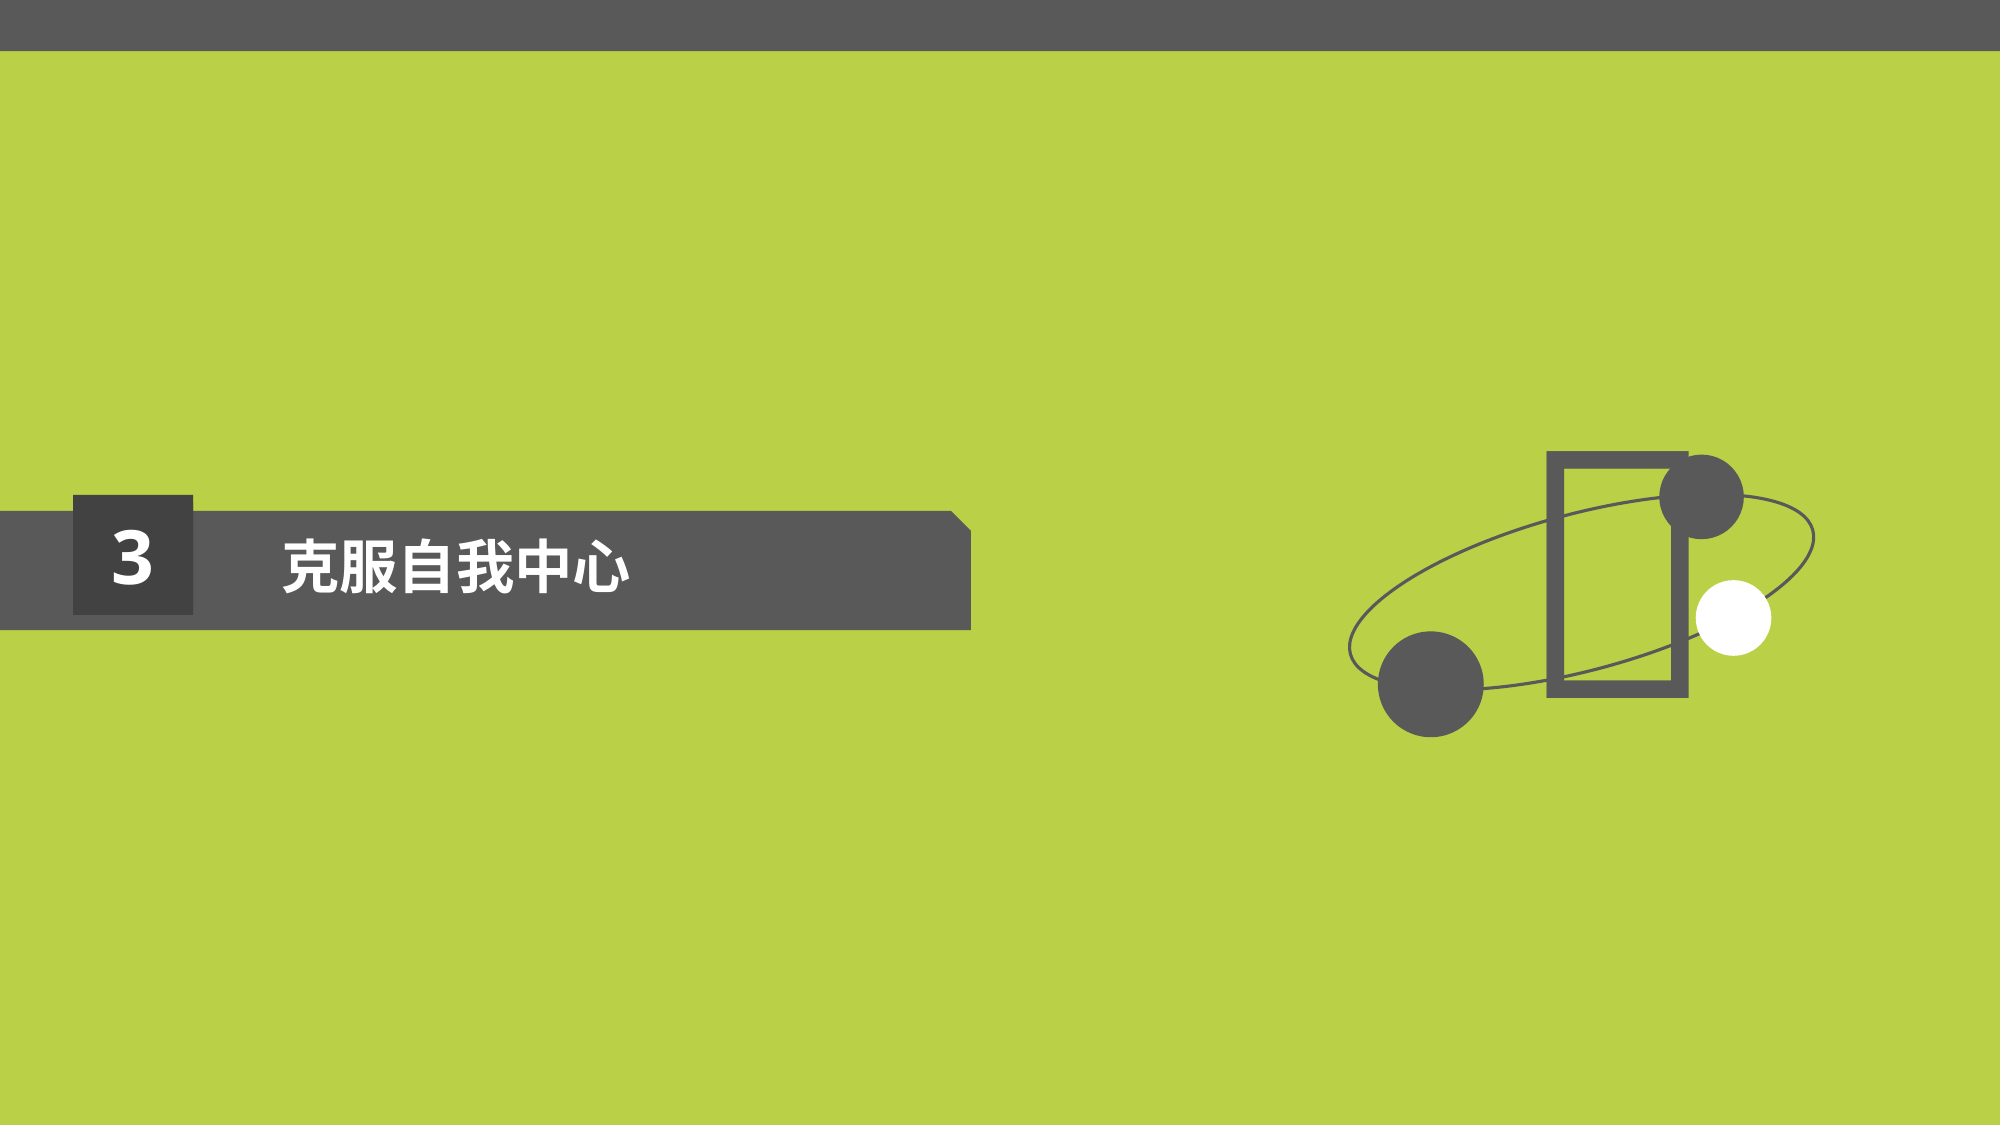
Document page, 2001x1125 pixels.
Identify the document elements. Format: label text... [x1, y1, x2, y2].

text_box [1694, 579, 1773, 657]
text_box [0, 494, 971, 630]
text_box  [1499, 650, 1664, 776]
text_box [1348, 495, 1815, 690]
text_box [1376, 630, 1485, 739]
text_box  [1499, 345, 1664, 534]
text_box [1658, 453, 1745, 541]
text_box [0, 0, 2000, 52]
